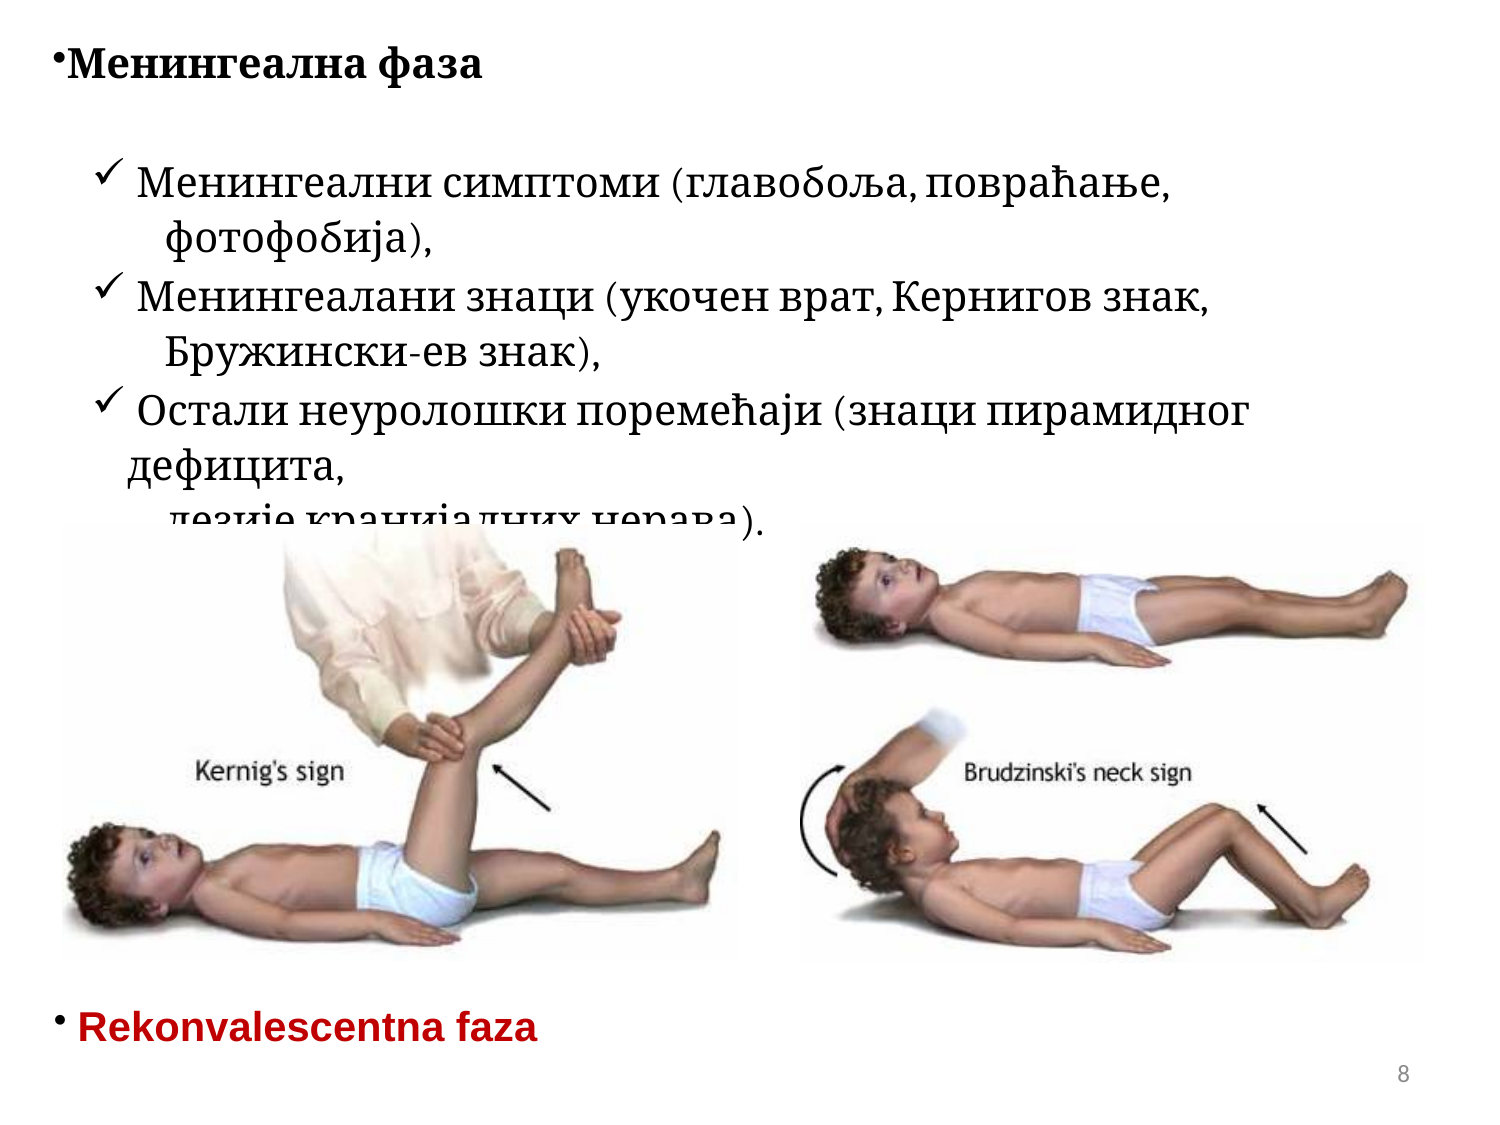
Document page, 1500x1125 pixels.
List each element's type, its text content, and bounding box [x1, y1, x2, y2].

text_box Менингеална фаза Менингеални симптоми (главобоља, повраћање, фотофобија), Менингеалани знаци (укочен врат, Кернигов знак, Бружински-ев знак), Остали неуролошки поремећаји (знаци пирамидног дефицита, лезије кранијалних нерава). [37, 24, 1413, 552]
text_box Rekonvalescentna faza [39, 982, 553, 1058]
picture [799, 524, 1426, 963]
picture [62, 524, 738, 961]
slide_number 8 [1074, 1042, 1425, 1103]
